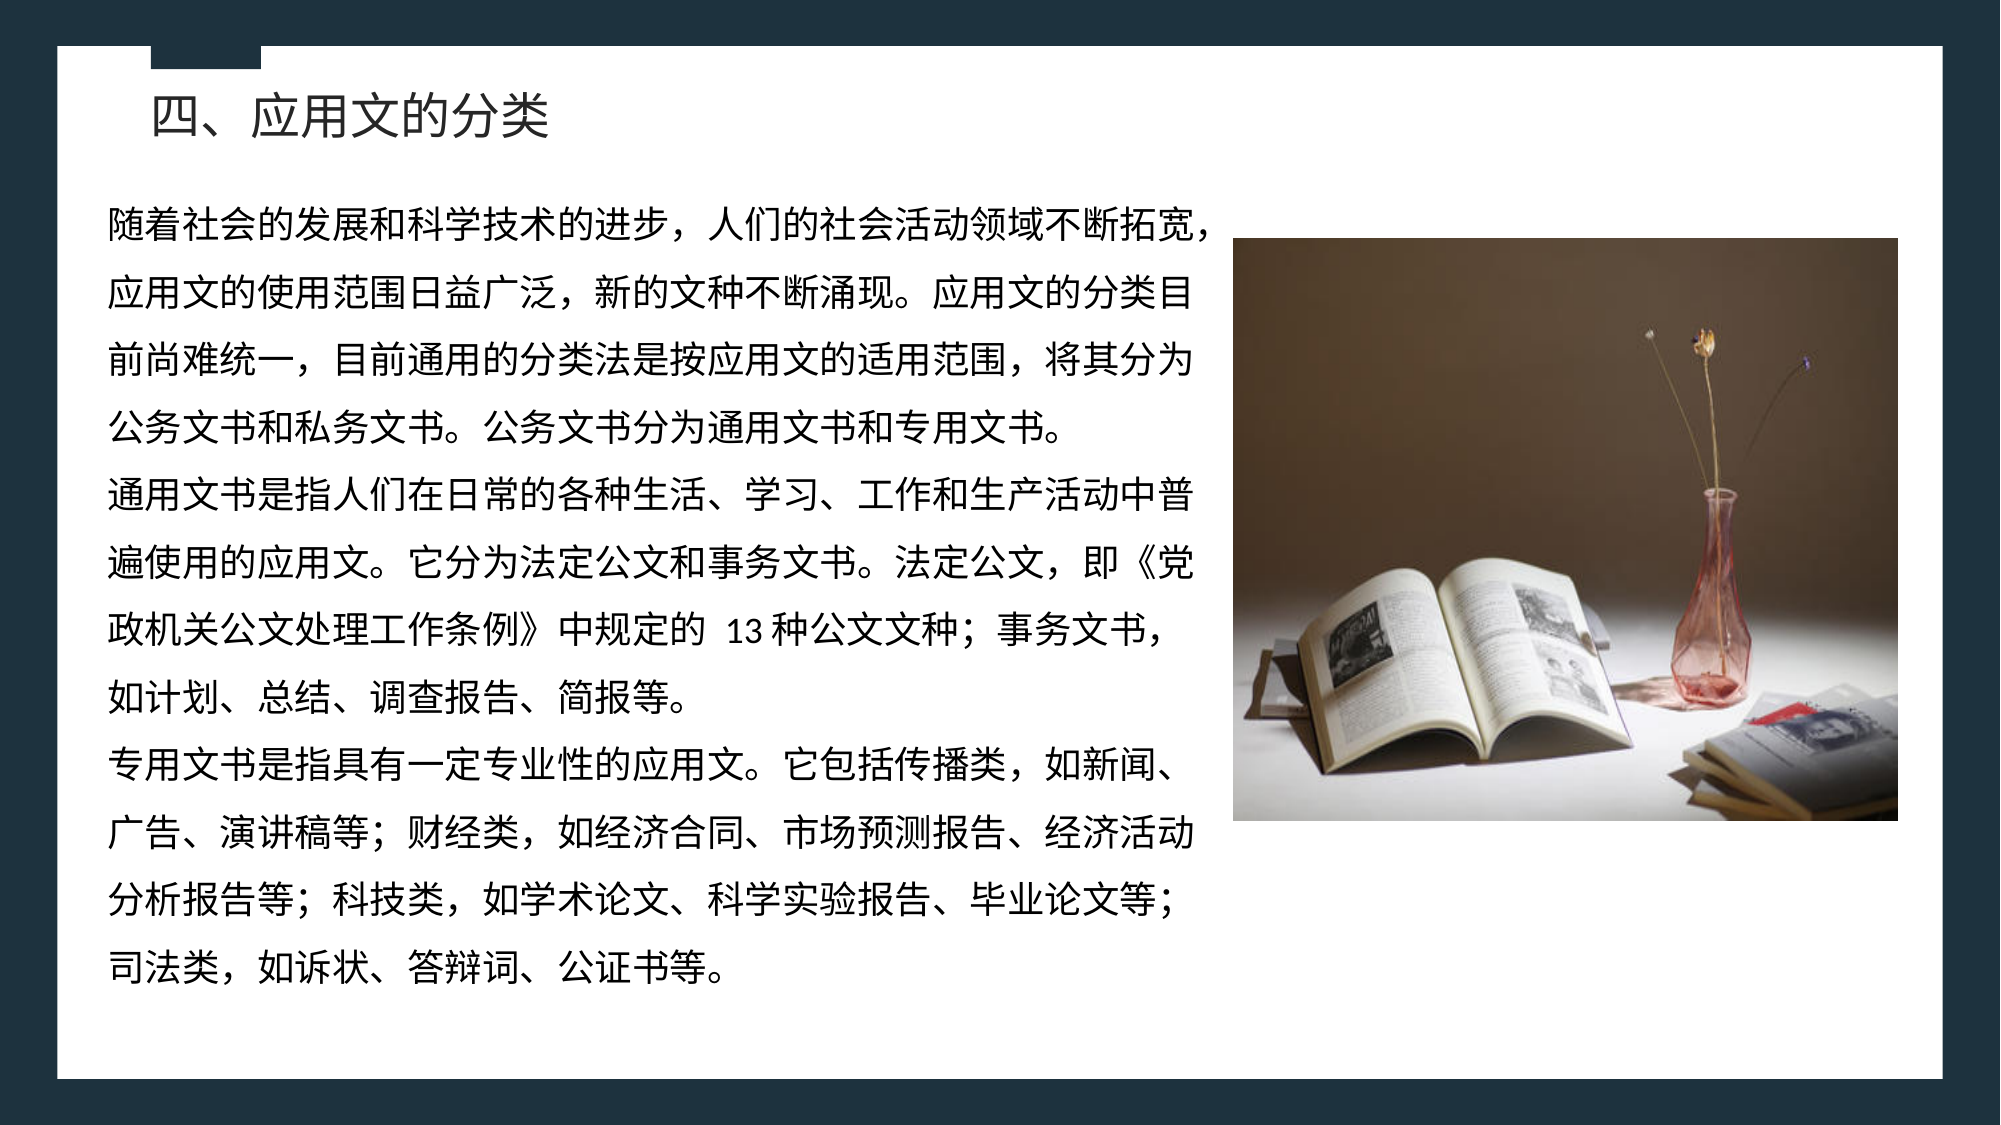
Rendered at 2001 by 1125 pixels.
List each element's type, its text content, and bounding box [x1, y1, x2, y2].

text_box 四、应用文的分类 [150, 77, 907, 152]
picture [1233, 238, 1898, 821]
text_box 随着社会的发展和科学技术的进步，人们的社会活动领域不断拓宽，应用文的使用范围日益广泛，新的文种不断涌现。应用文的分类目前尚难统一，目前通用的分类法是按应用文的适用范围，将其分为公务文书和私务文书。公务文书分为通用文书和专用文书。 通用文书是指人们在日常的各种生活、学习、工作和生产活动中普遍使用的应用文。它分为法定公文和事务文书。法定公文，即《党政机关公文处理工作条例》中规定的 13种公文文种；事务文书，如计划、总结、调查报告、简报等。 专用文书是指具有一定专业性的应用文。它包括传播类，如新闻、广告、演讲稿等；财经类，如经济合同、市场预测报告、经济活动分析报告等；科技类，如学术论文、科学实验报告、毕业论文等；司法类，如诉状、答辩词、公证书等。 [92, 171, 1234, 997]
